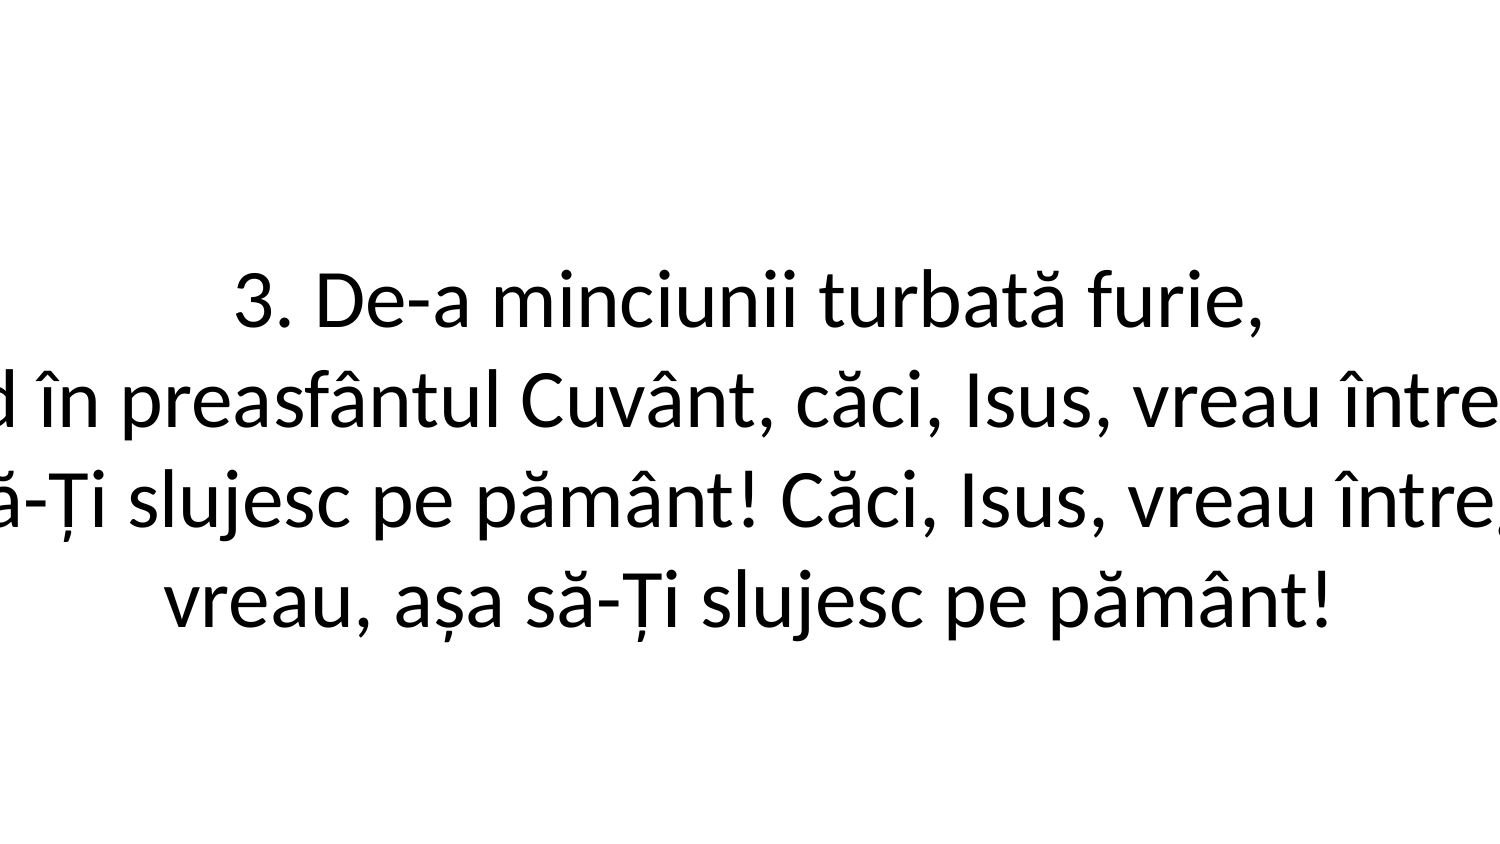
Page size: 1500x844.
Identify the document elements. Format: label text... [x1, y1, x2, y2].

text_box 3. De-a minciunii turbată furie, eu m-ascund în preasfântul Cuvânt, căci, Isus, vreau întreg numai Ție, vreau, așa să-Ți slujesc pe pământ! Căci, Isus, vreau întreg numai Ție, vreau, așa să-Ți slujesc pe pământ! [0, 192, 1500, 652]
